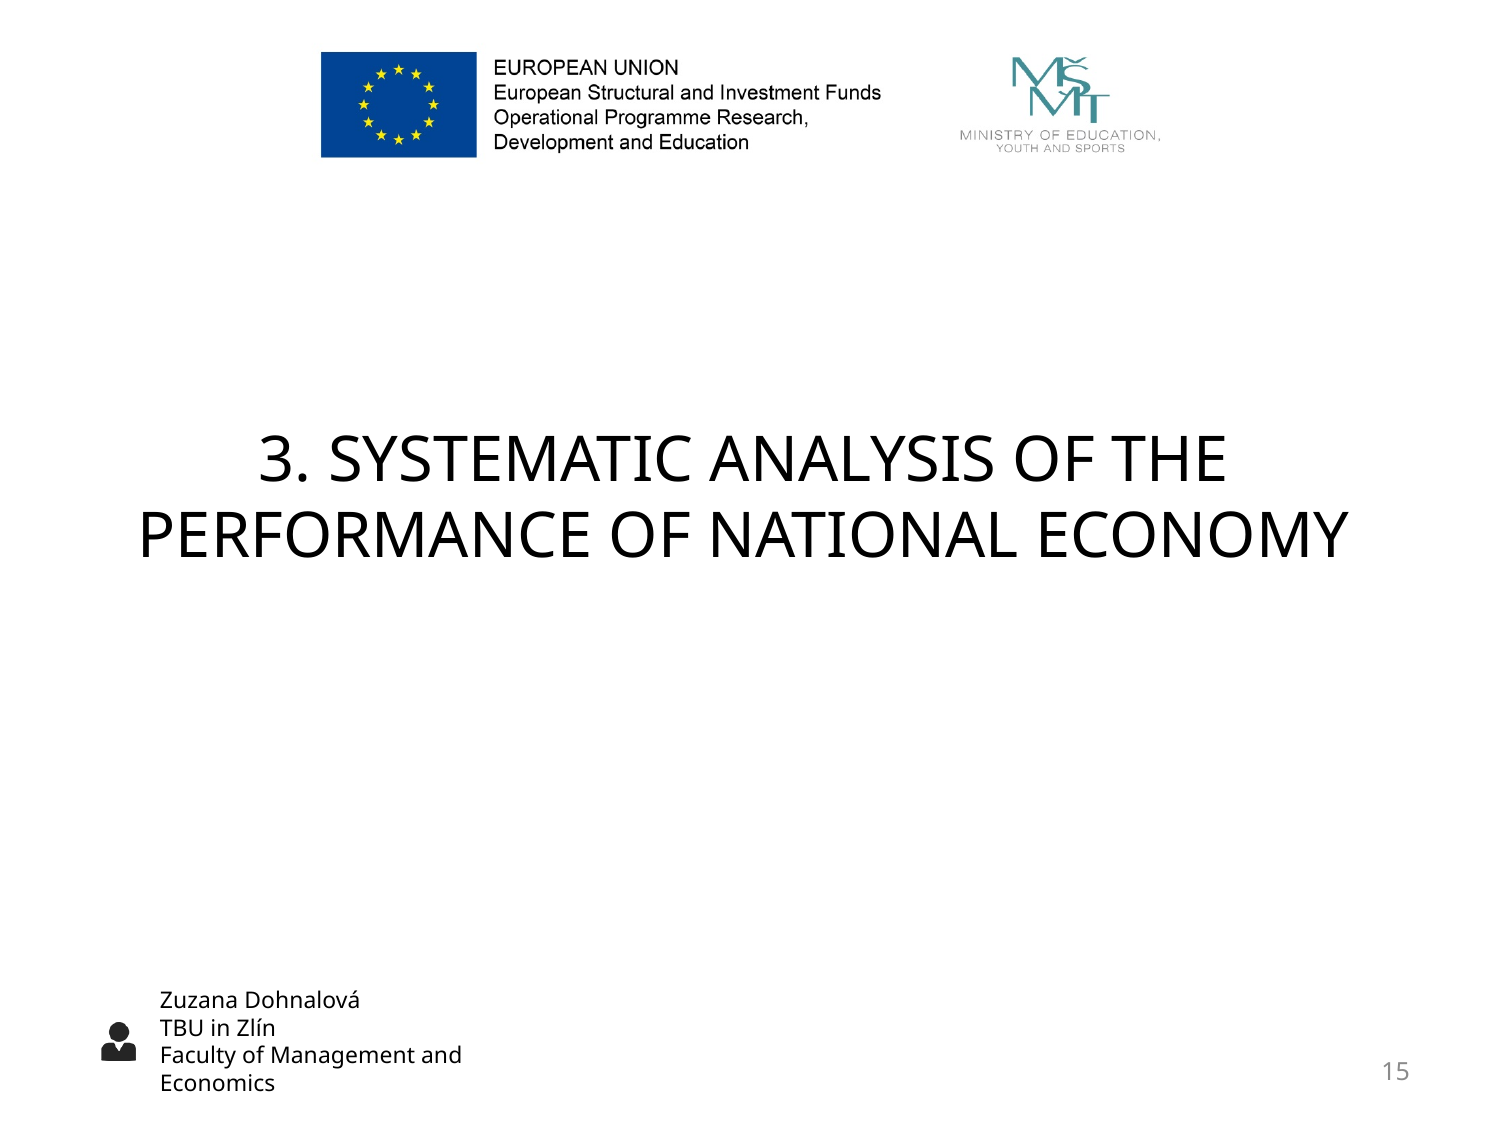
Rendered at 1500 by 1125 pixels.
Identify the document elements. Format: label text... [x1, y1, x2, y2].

picture [101, 1021, 136, 1062]
slide_number 15 [1074, 1042, 1425, 1103]
title 3. SYSTEMATIC ANALYSIS OF THE PERFORMANCE OF NATIONAL ECONOMY [112, 373, 1376, 615]
footer Zuzana Dohnalová TBU in Zlín Faculty of Management and Economics [145, 999, 538, 1083]
picture [268, 0, 1212, 210]
